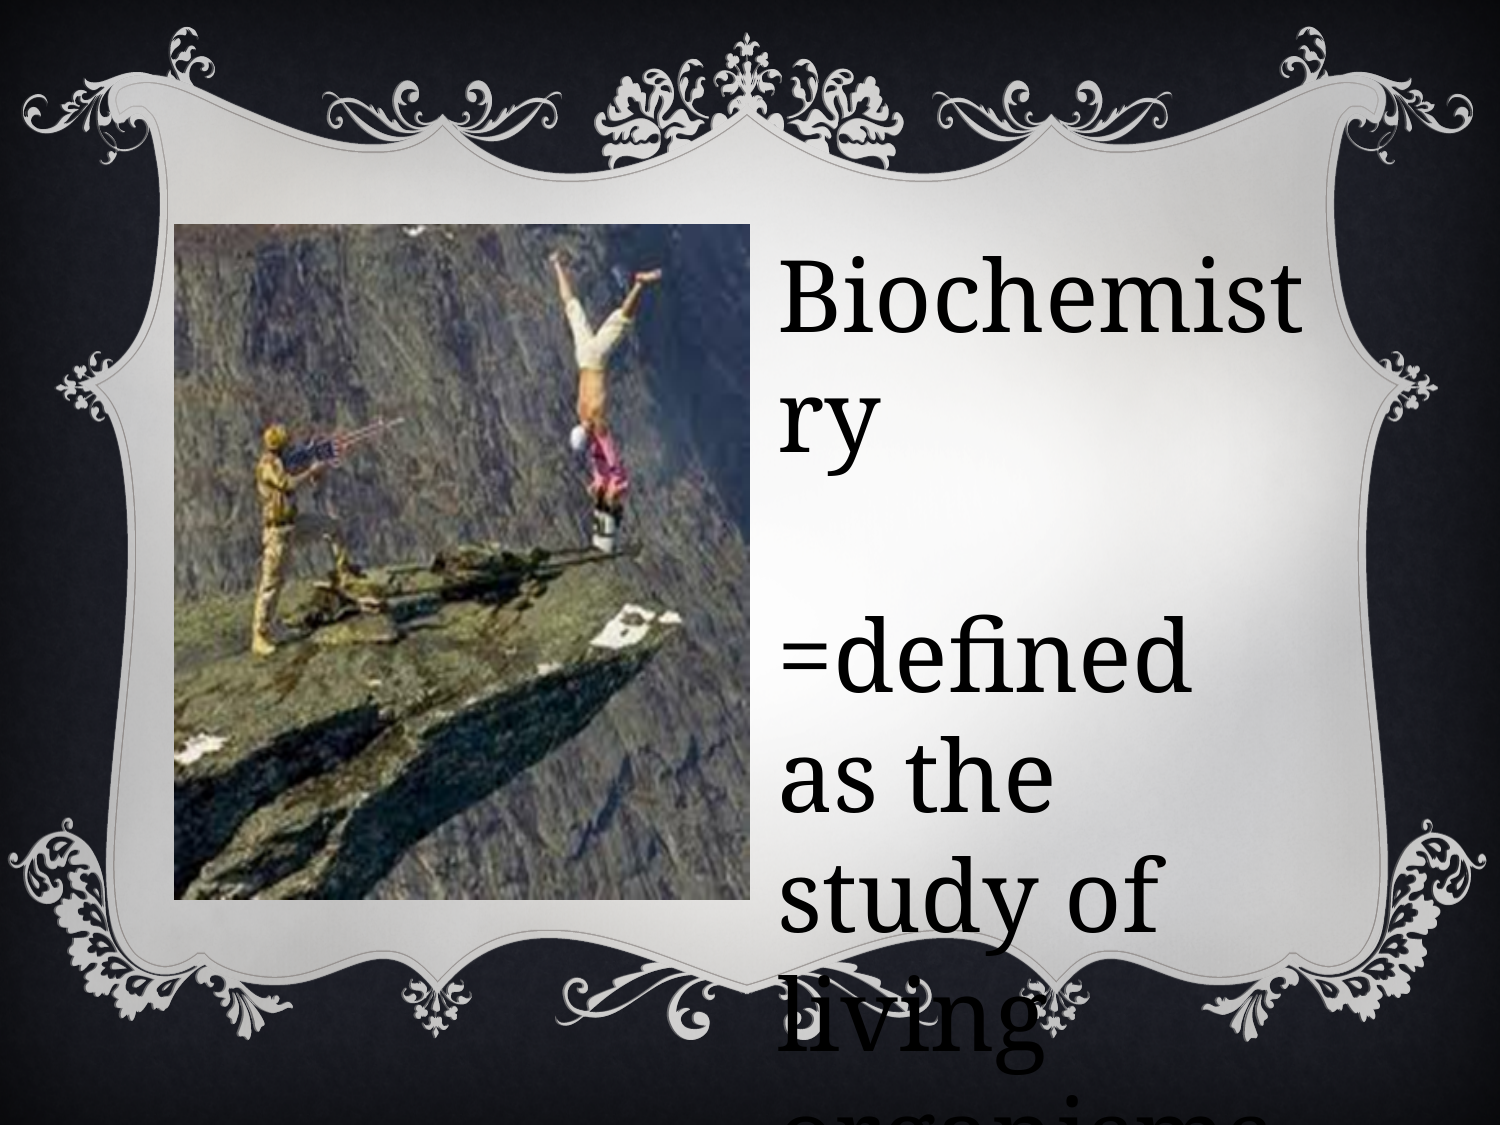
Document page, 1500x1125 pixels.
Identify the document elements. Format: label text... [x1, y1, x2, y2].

picture [0, 0, 1500, 1125]
text_box Biochemistry =defined as the study of living organisms [762, 224, 1325, 1125]
